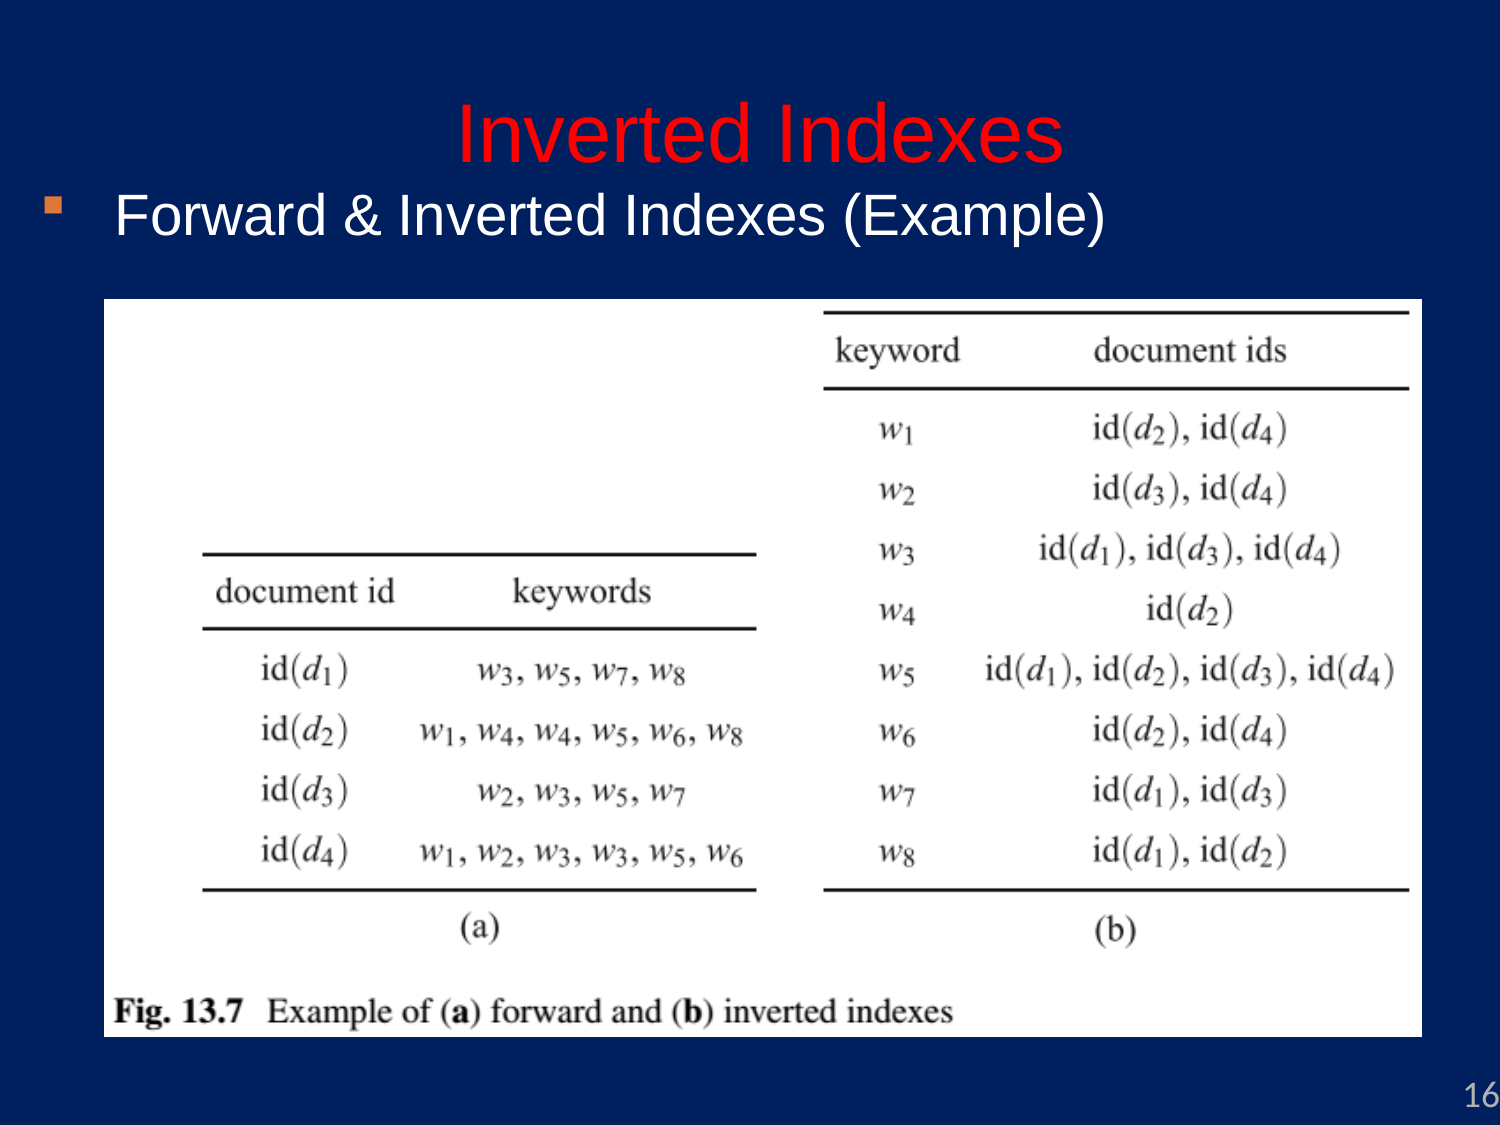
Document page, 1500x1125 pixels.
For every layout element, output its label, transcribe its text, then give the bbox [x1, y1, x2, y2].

text_box Forward & Inverted Indexes (Example) [37, 177, 1226, 248]
title Inverted Indexes [44, 53, 1456, 267]
picture [104, 299, 1422, 1037]
slide_number 16 [1437, 1069, 1500, 1125]
